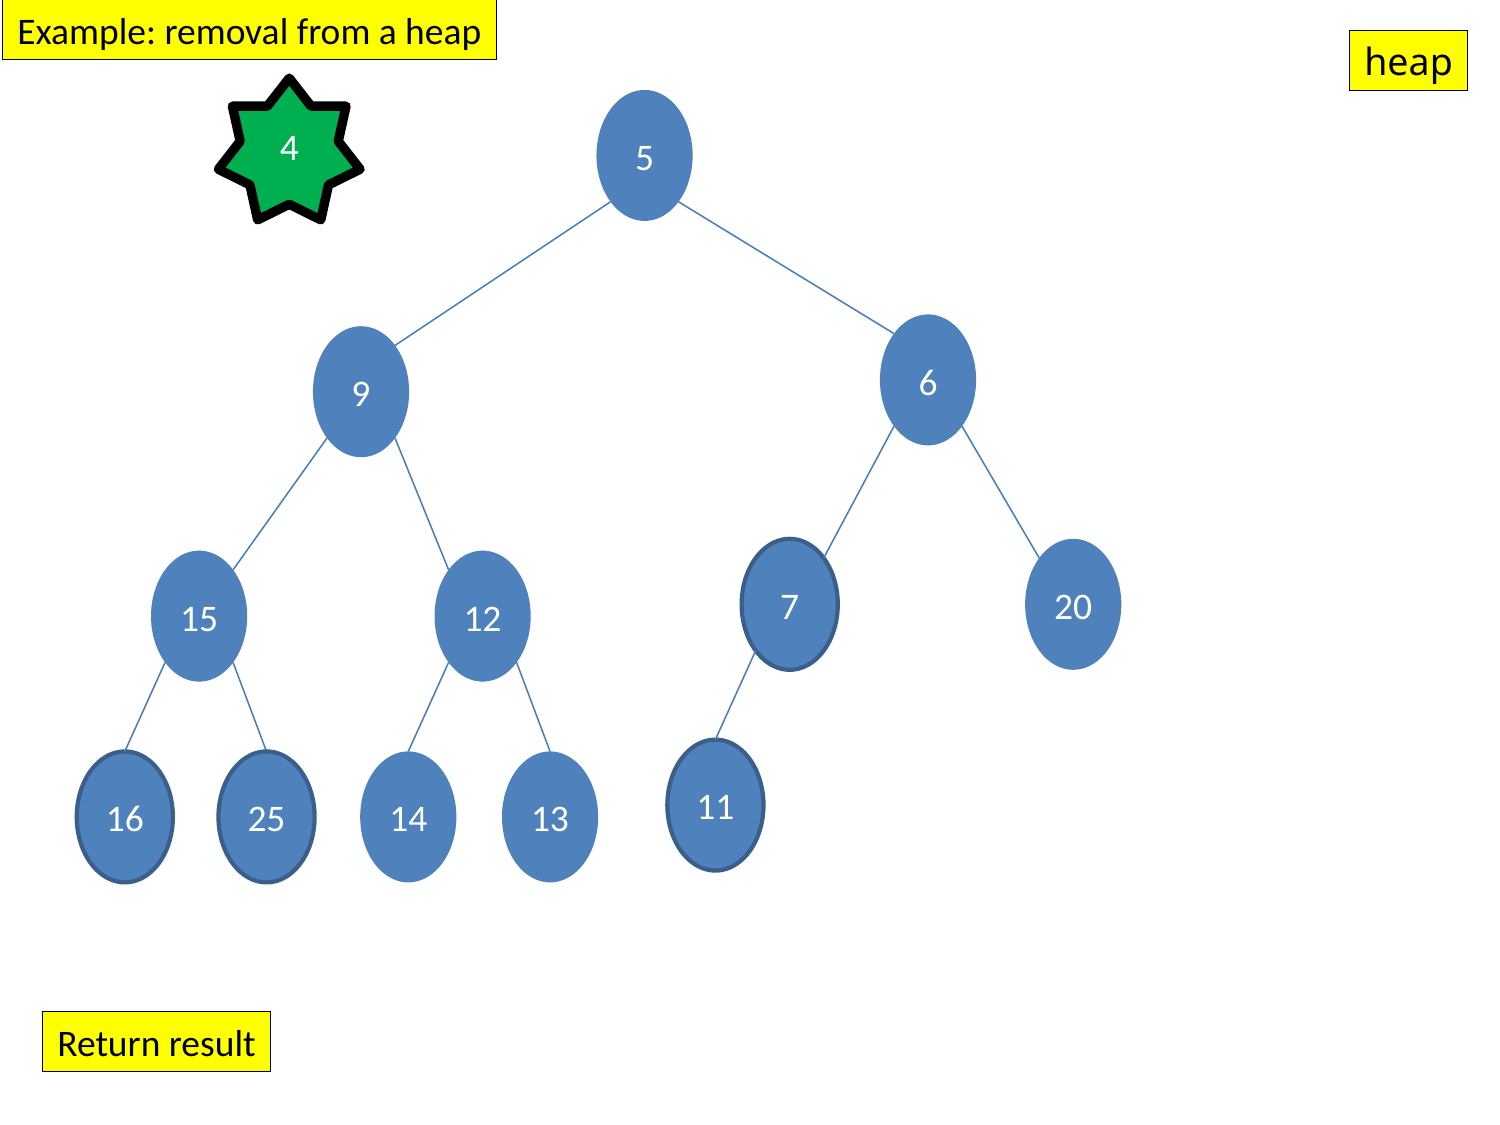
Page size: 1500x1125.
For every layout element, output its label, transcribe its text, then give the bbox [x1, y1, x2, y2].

text_box 20 [1023, 536, 1124, 672]
text_box 9 [310, 324, 412, 460]
text_box 6 [877, 312, 979, 448]
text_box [394, 201, 611, 346]
text_box Return result [42, 1011, 271, 1072]
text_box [678, 201, 895, 334]
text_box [823, 425, 895, 559]
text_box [76, 550, 315, 883]
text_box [232, 437, 328, 571]
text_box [394, 437, 449, 571]
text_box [359, 550, 599, 883]
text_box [961, 425, 1040, 559]
text_box Example: removal from a heap [2, 0, 497, 60]
text_box 4 [216, 76, 363, 222]
text_box heap [1349, 30, 1468, 91]
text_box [666, 538, 839, 871]
text_box 5 [594, 87, 695, 224]
